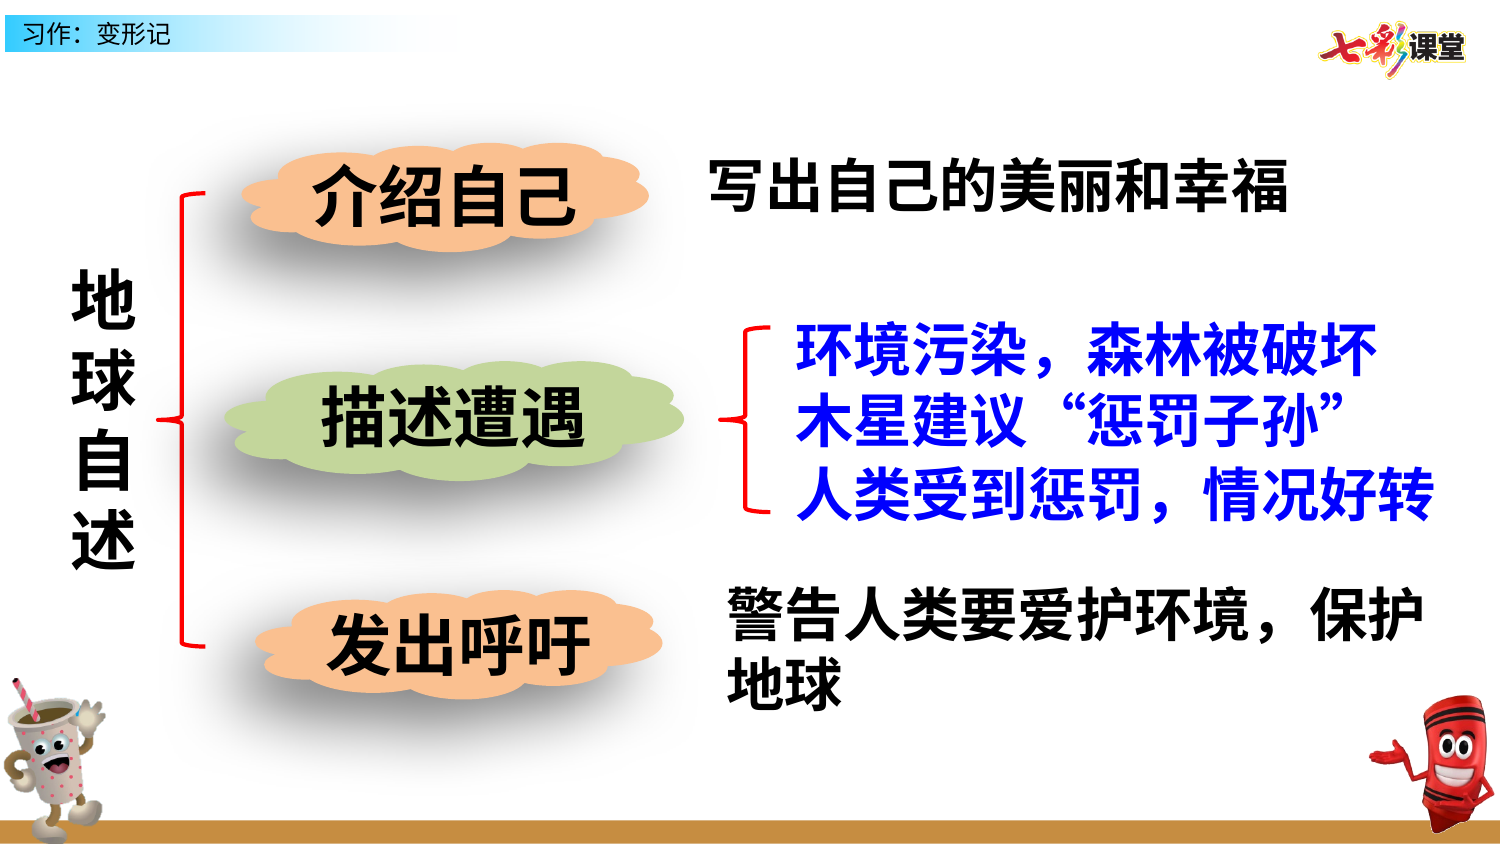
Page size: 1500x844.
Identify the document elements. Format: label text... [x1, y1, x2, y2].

text_box [180, 192, 206, 402]
text_box 环境污染，森林被破坏 [780, 305, 1500, 376]
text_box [224, 360, 685, 481]
text_box 人类受到惩罚，情况好转 [780, 451, 1500, 536]
picture [1364, 678, 1500, 844]
text_box 地球自述 [50, 250, 157, 588]
text_box [180, 506, 206, 648]
picture [1316, 20, 1468, 80]
text_box 警告人类要爱护环境，保护地球 [711, 571, 1491, 726]
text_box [241, 142, 649, 253]
text_box 木星建议“惩罚子孙” [780, 376, 1500, 451]
text_box [719, 326, 771, 513]
picture [0, 678, 143, 844]
text_box 写出自己的美丽和幸福 [692, 141, 1397, 227]
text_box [255, 589, 663, 700]
